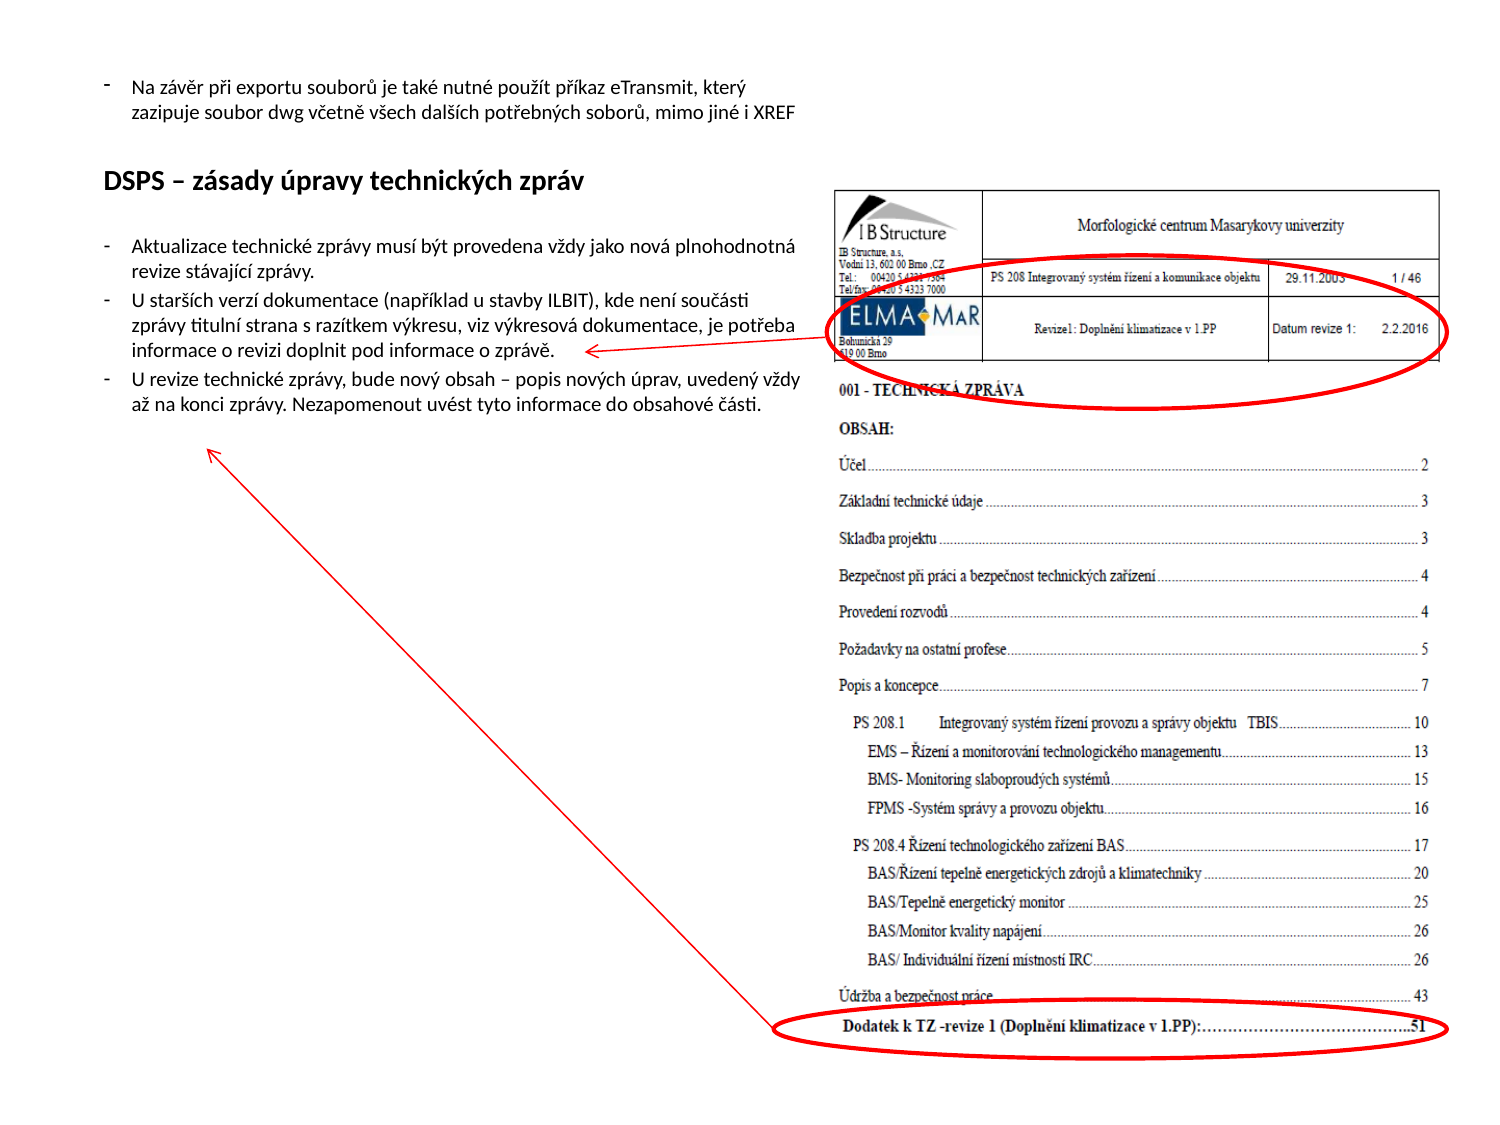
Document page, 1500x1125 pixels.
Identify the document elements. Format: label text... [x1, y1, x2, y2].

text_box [584, 337, 825, 353]
list Na závěr při exportu souborů je také nutné použít příkaz eTransmit, který zazipuje soubor dwg včetně všech dalších potřebných soborů, mimo jiné i XREF DSPS – zásady úpravy technických zpráv Aktualizace technické zprávy musí být provedena vždy jako nová plnohodnotná revize stávající zprávy. U starších verzí dokumentace (například u stavby ILBIT), kde není součásti zprávy titulní strana s razítkem výkresu, viz výkresová dokumentace, je potřeba informace o revizi doplnit pod informace o zprávě. U revize technické zprávy, bude nový obsah – popis nových úprav, uvedený vždy až na konci zprávy. Nezapomenout uvést tyto informace do obsahové části. [88, 66, 821, 1047]
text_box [206, 448, 774, 1030]
text_box [897, 1054, 1324, 1061]
text_box [775, 1011, 823, 1047]
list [828, 184, 1448, 1046]
